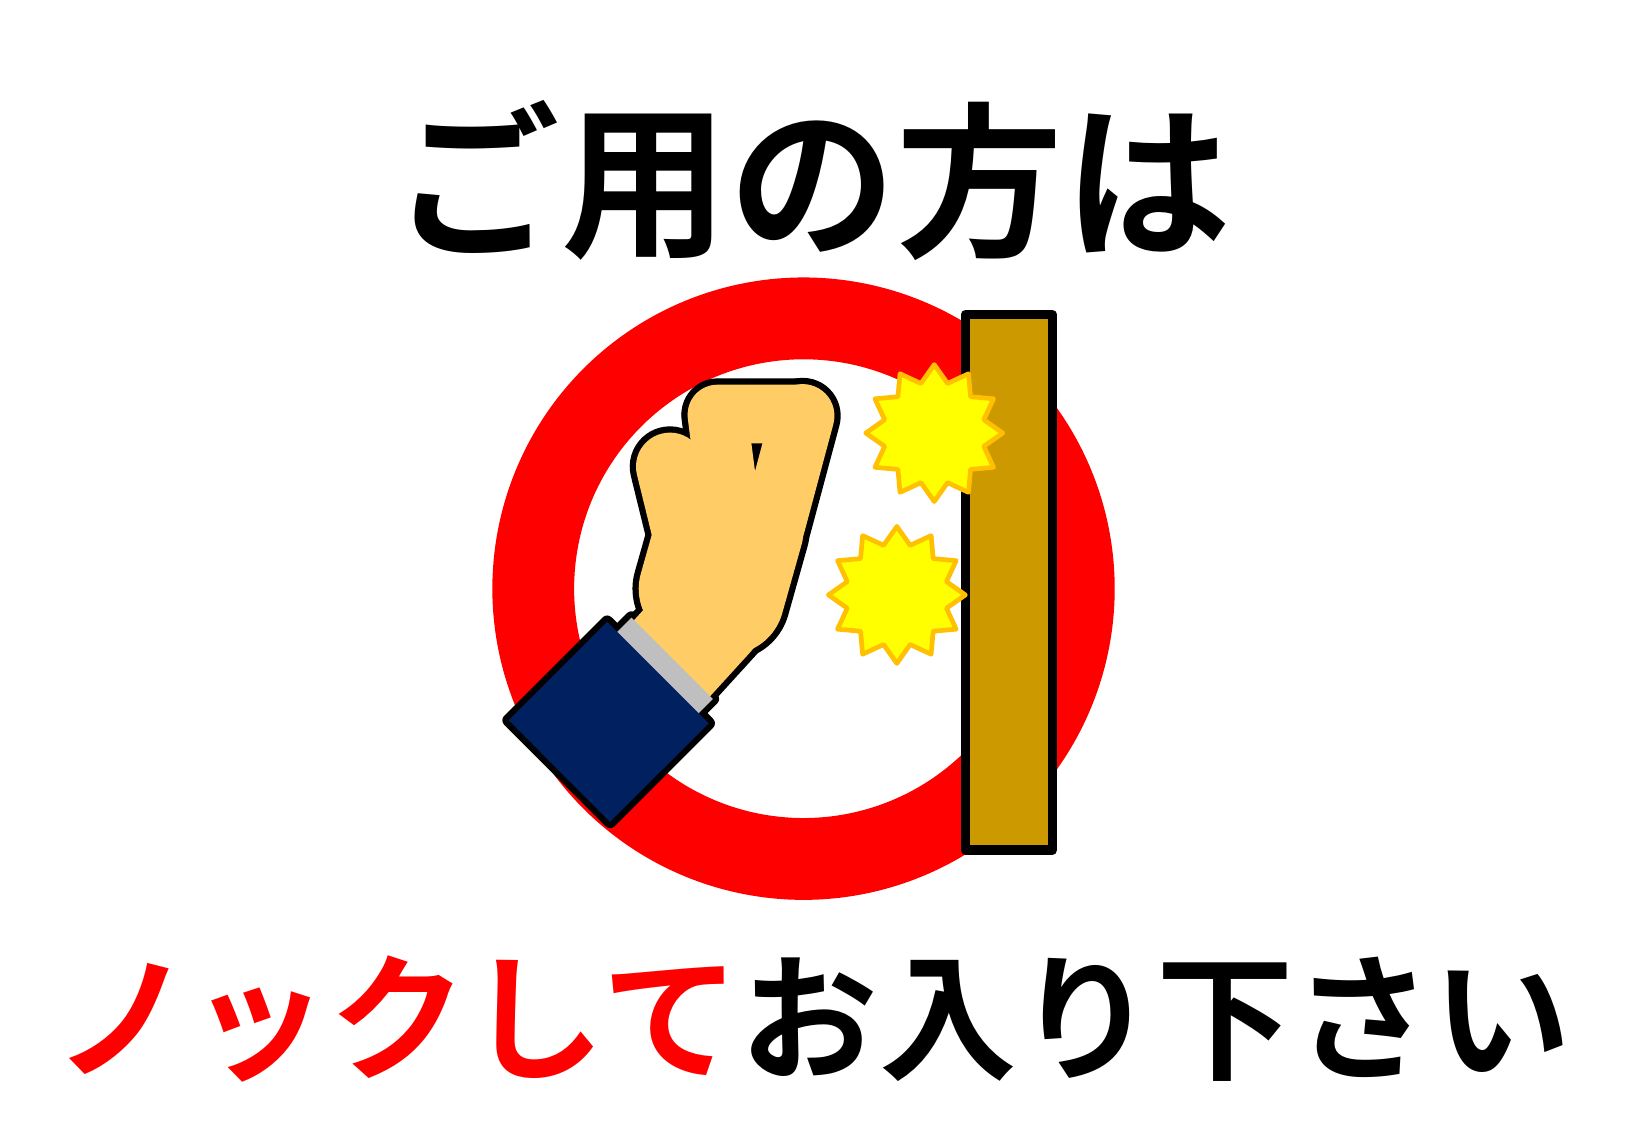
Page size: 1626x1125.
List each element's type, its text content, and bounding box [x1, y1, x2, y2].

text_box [452, 277, 1115, 901]
text_box ノックしてお入り下さい [0, 924, 1625, 1105]
text_box ご用の方は [0, 70, 1625, 285]
